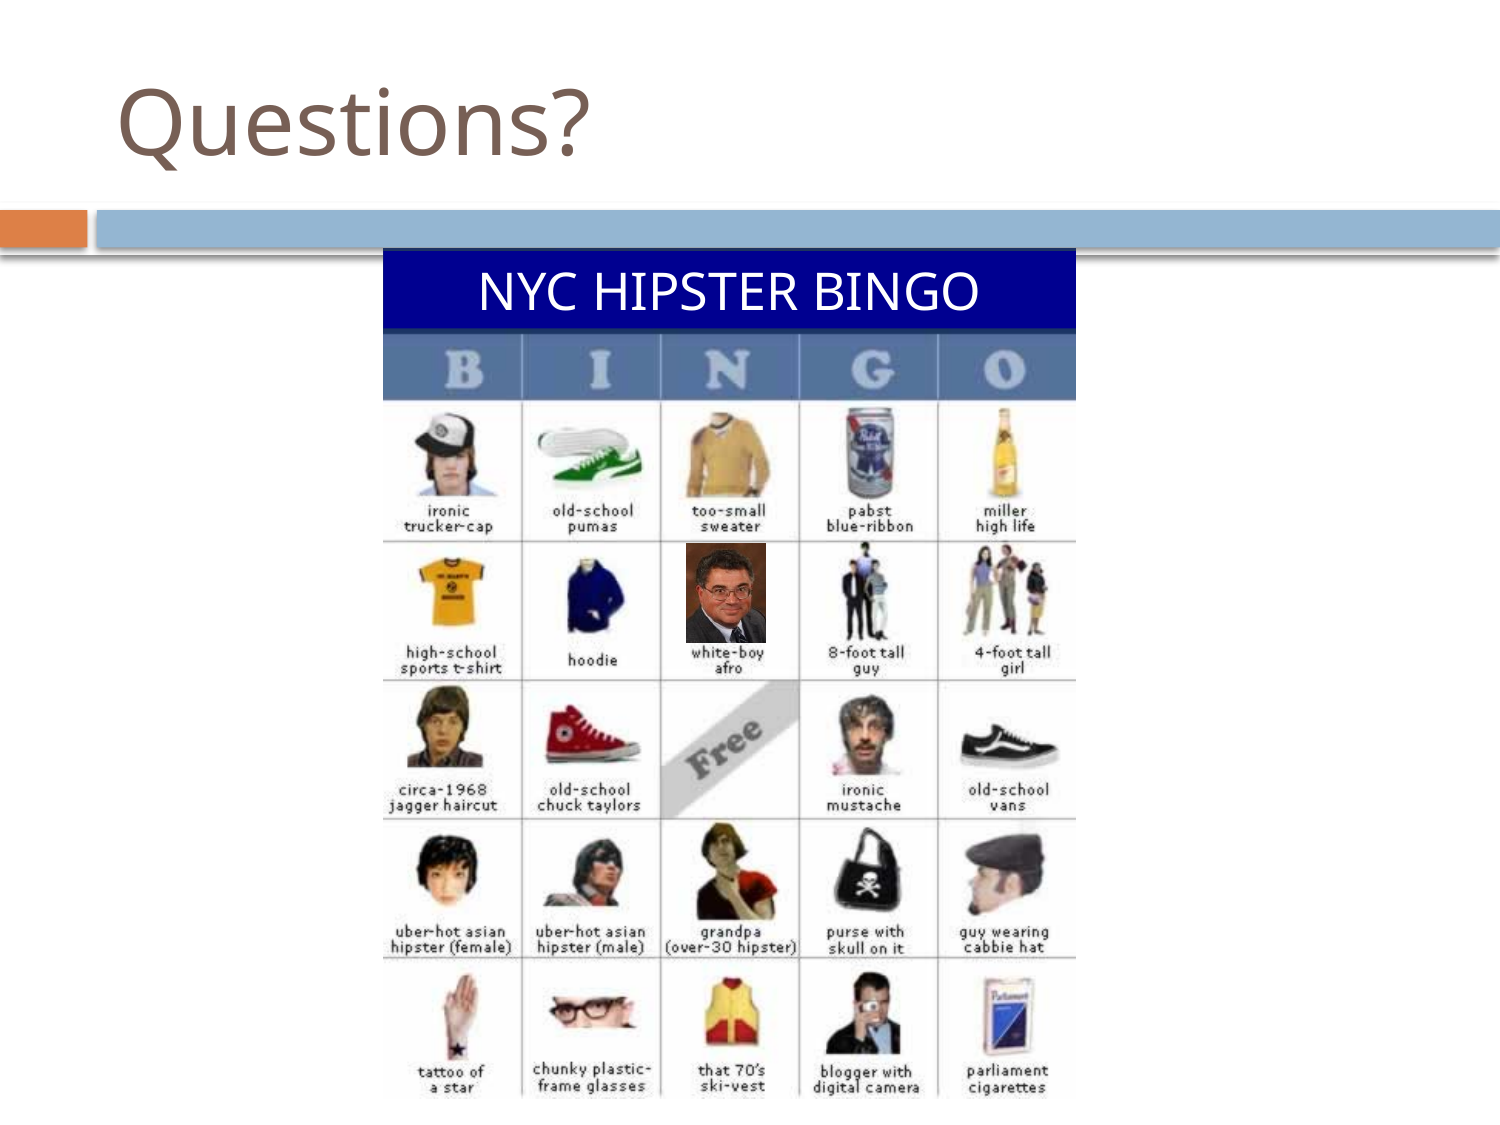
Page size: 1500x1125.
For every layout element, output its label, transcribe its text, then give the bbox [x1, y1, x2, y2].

title Questions? [100, 37, 1438, 200]
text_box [383, 248, 1077, 1099]
